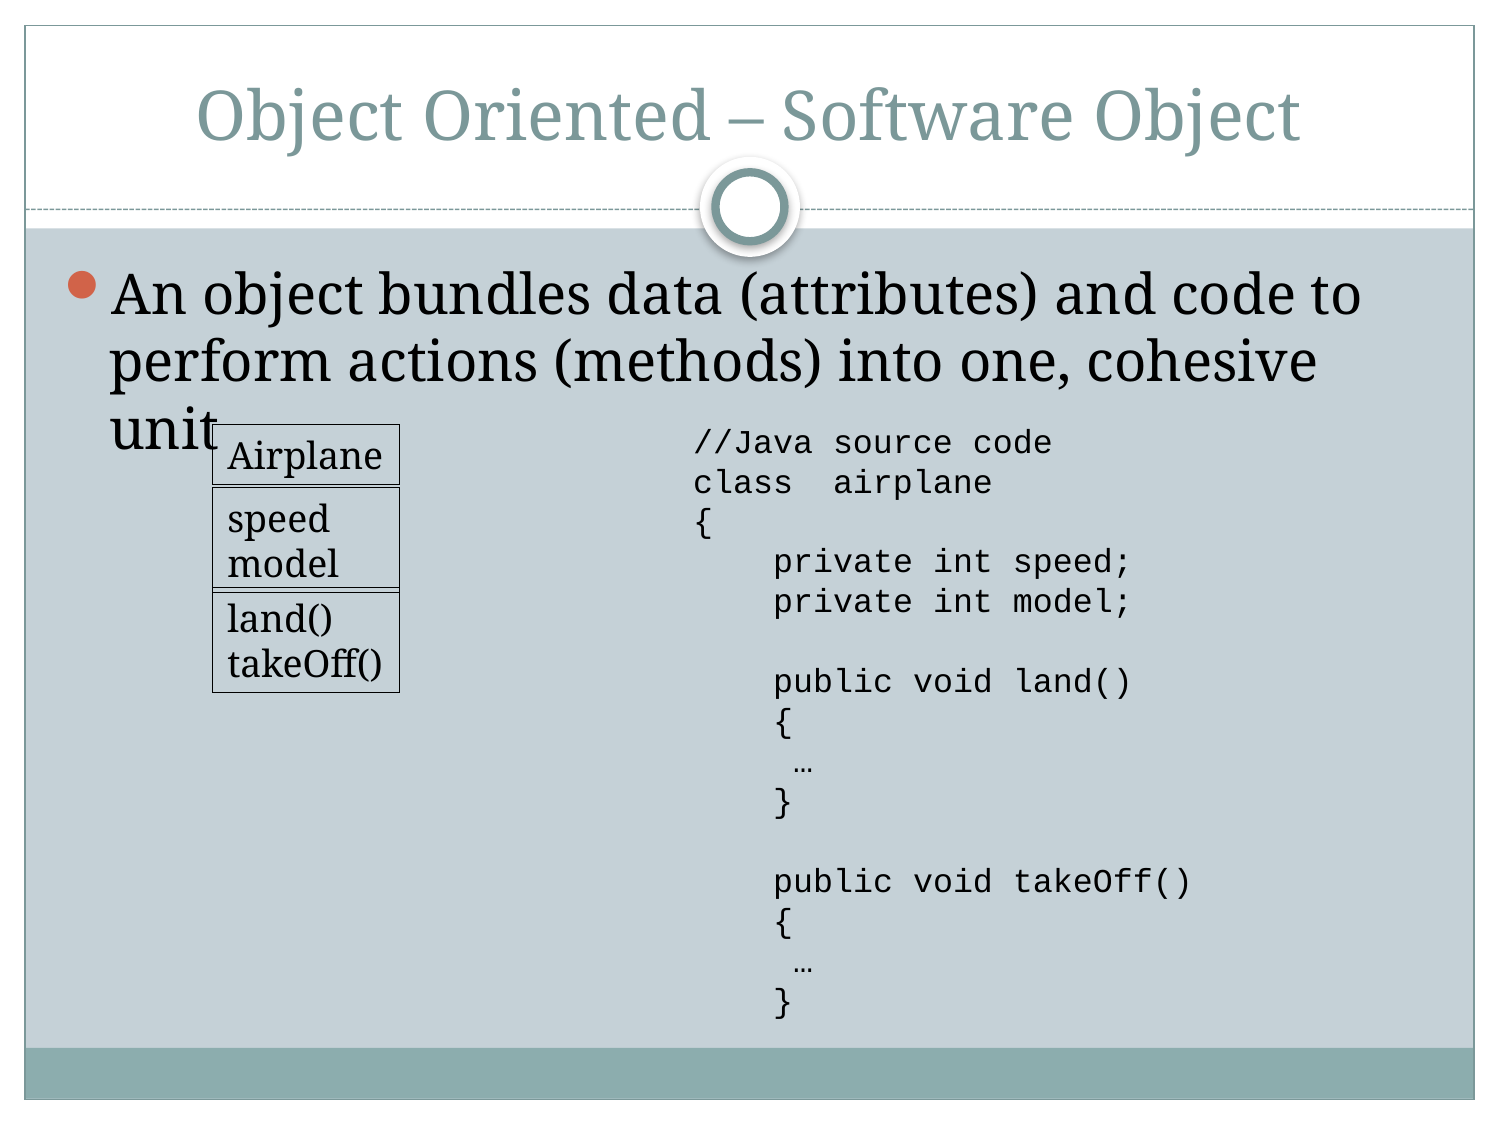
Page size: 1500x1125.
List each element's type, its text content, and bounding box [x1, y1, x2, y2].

text_box land() takeOff() [212, 587, 400, 693]
title Object Oriented – Software Object [49, 37, 1450, 162]
list An object bundles data (attributes) and code to perform actions (methods) into one, cohesive unit [49, 250, 1445, 1001]
text_box //Java source code class airplane { private int speed; private int model; public void land() { … } public void takeOff() { … } [678, 412, 1209, 1066]
text_box Airplane [212, 424, 400, 485]
text_box speed model [212, 487, 400, 587]
